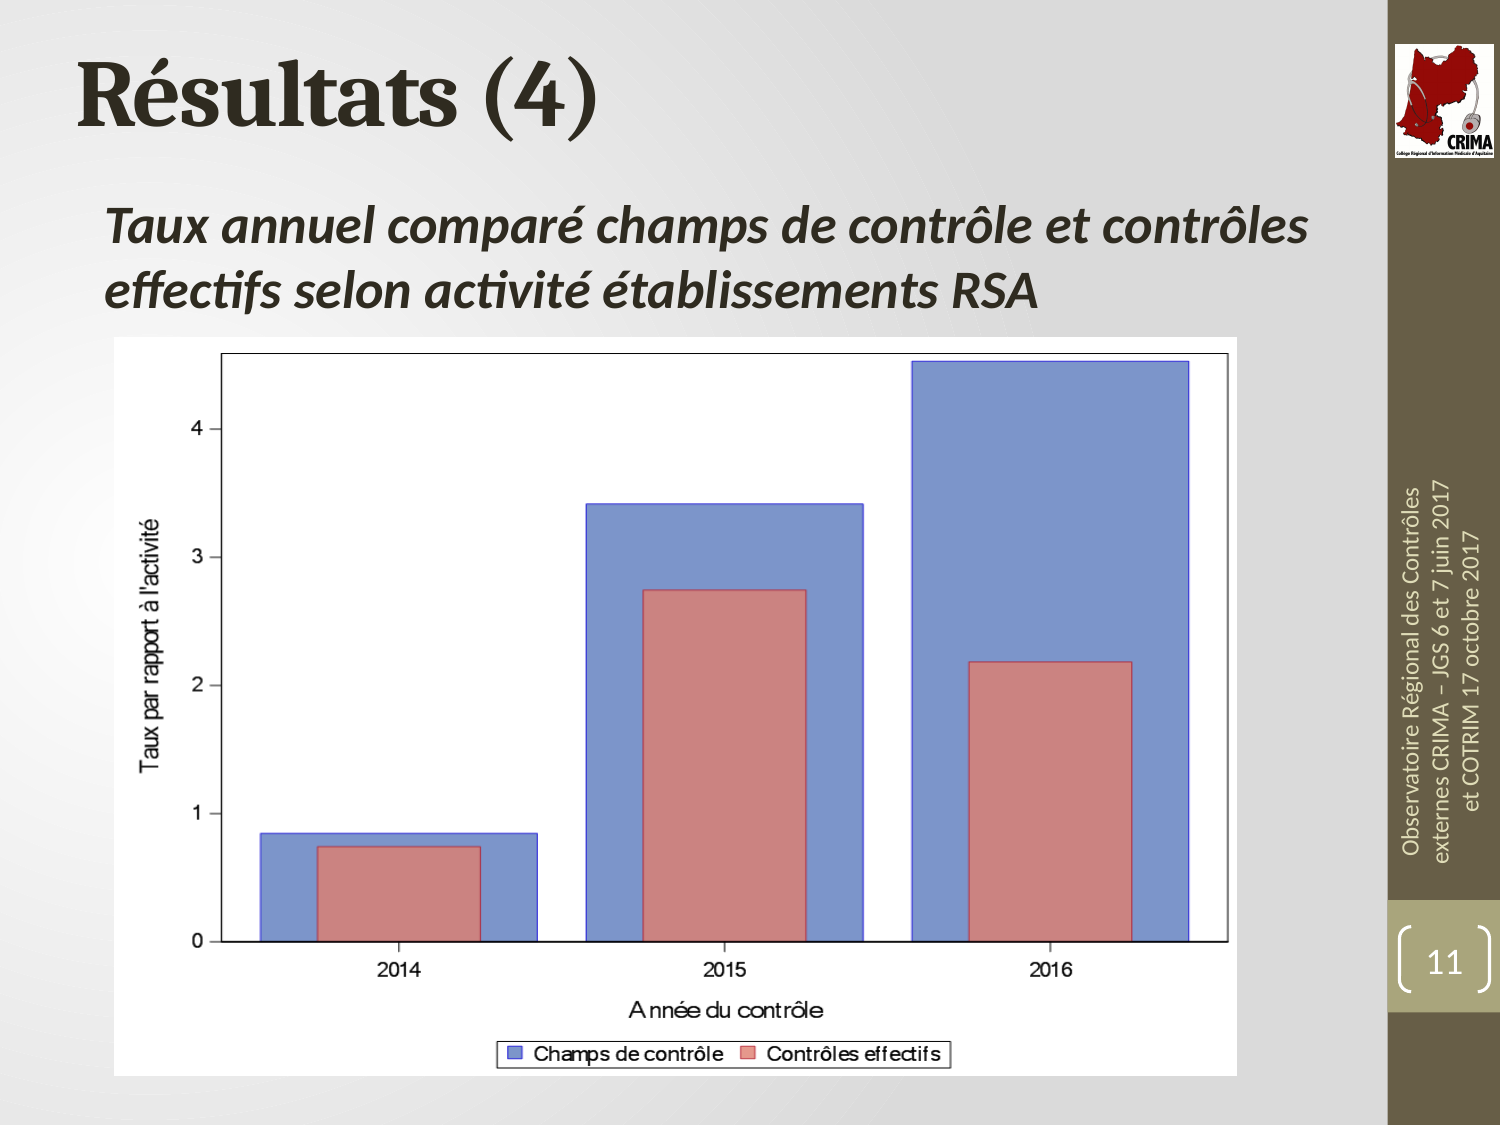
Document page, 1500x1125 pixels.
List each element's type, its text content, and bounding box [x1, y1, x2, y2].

title Résultats (4) [60, 23, 1311, 152]
footer Observatoire Régional des Contrôles externes CRIMA – JGS 6 et 7 juin 2017 et COTRIM 17 octobre 2017 [1408, 455, 1469, 889]
slide_number 11 [1397, 925, 1492, 994]
text_box Taux annuel comparé champs de contrôle et contrôles effectifs selon activité établissements RSA [89, 181, 1366, 327]
picture [1395, 44, 1494, 158]
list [114, 336, 1238, 1076]
